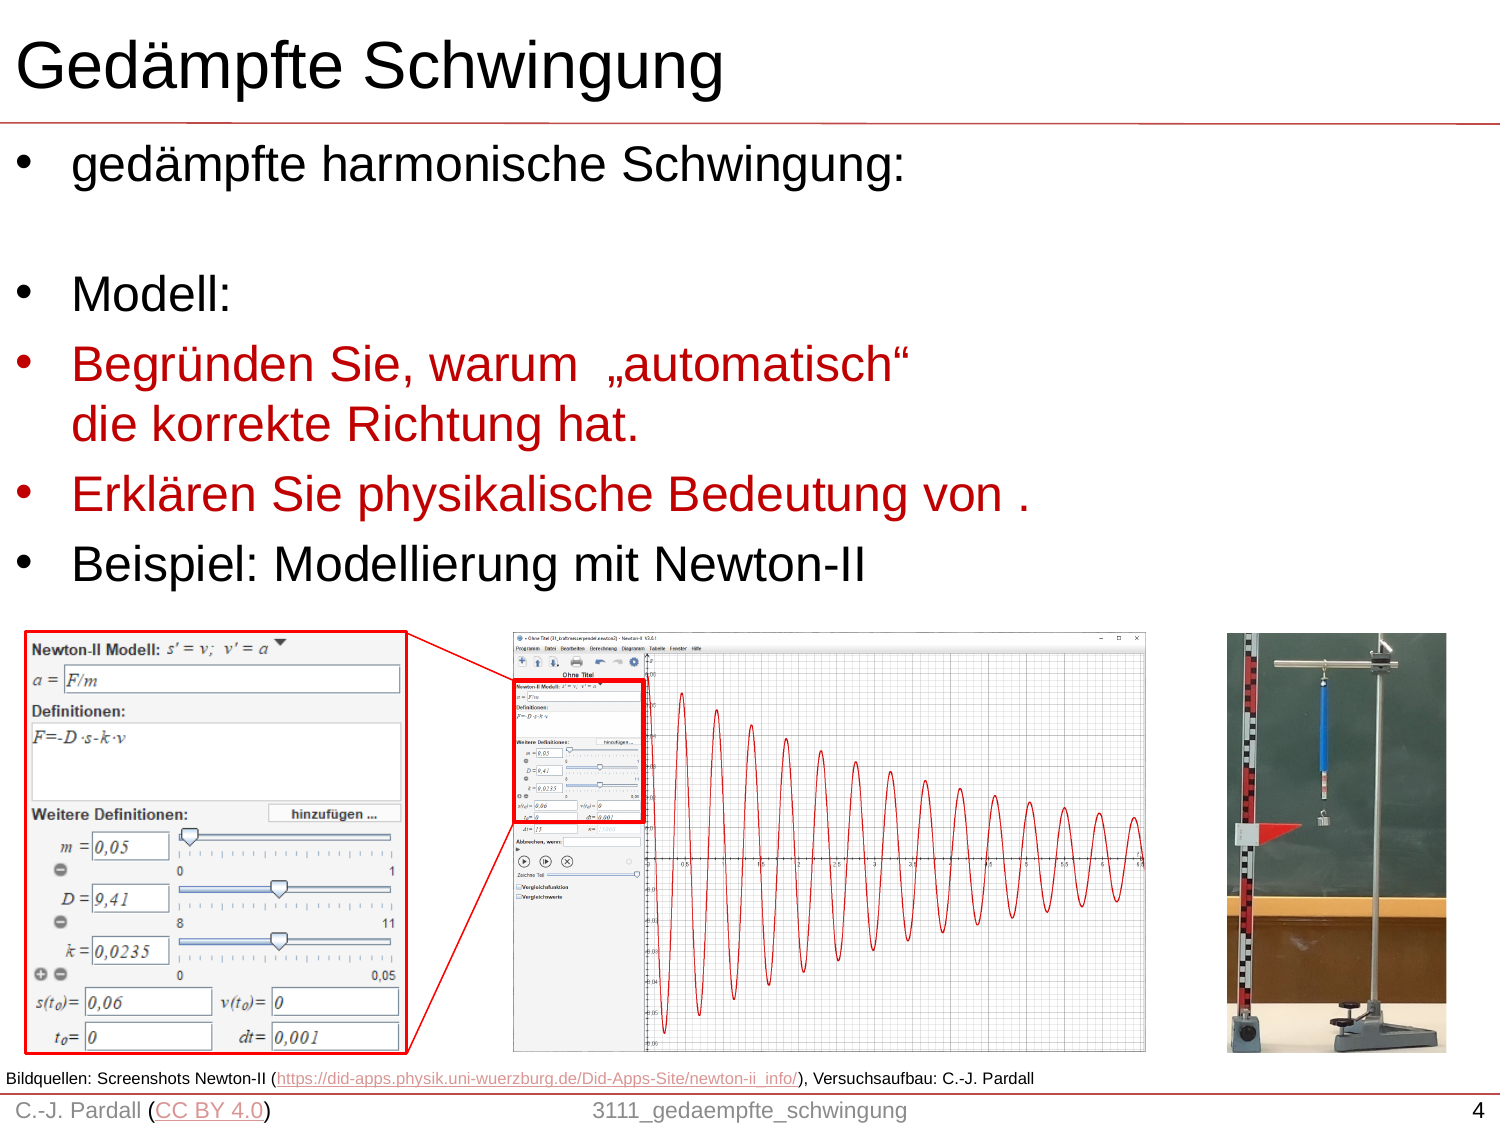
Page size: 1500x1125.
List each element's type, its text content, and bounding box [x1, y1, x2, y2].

slide_number C.-J. Pardall [0, 1094, 350, 1125]
title Gedämpfte Schwingung [0, 0, 1500, 123]
footer 3111_gedaempfte_schwingung [512, 1094, 988, 1125]
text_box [27, 632, 1447, 1054]
text_box Bildquellen: Screenshots Newton-II (https://did-apps.physik.uni-wuerzburg.de/Did-Apps-Site/newton-ii_info/), Versuchsaufbau: C.-J. Pardall [0, 1062, 1500, 1094]
